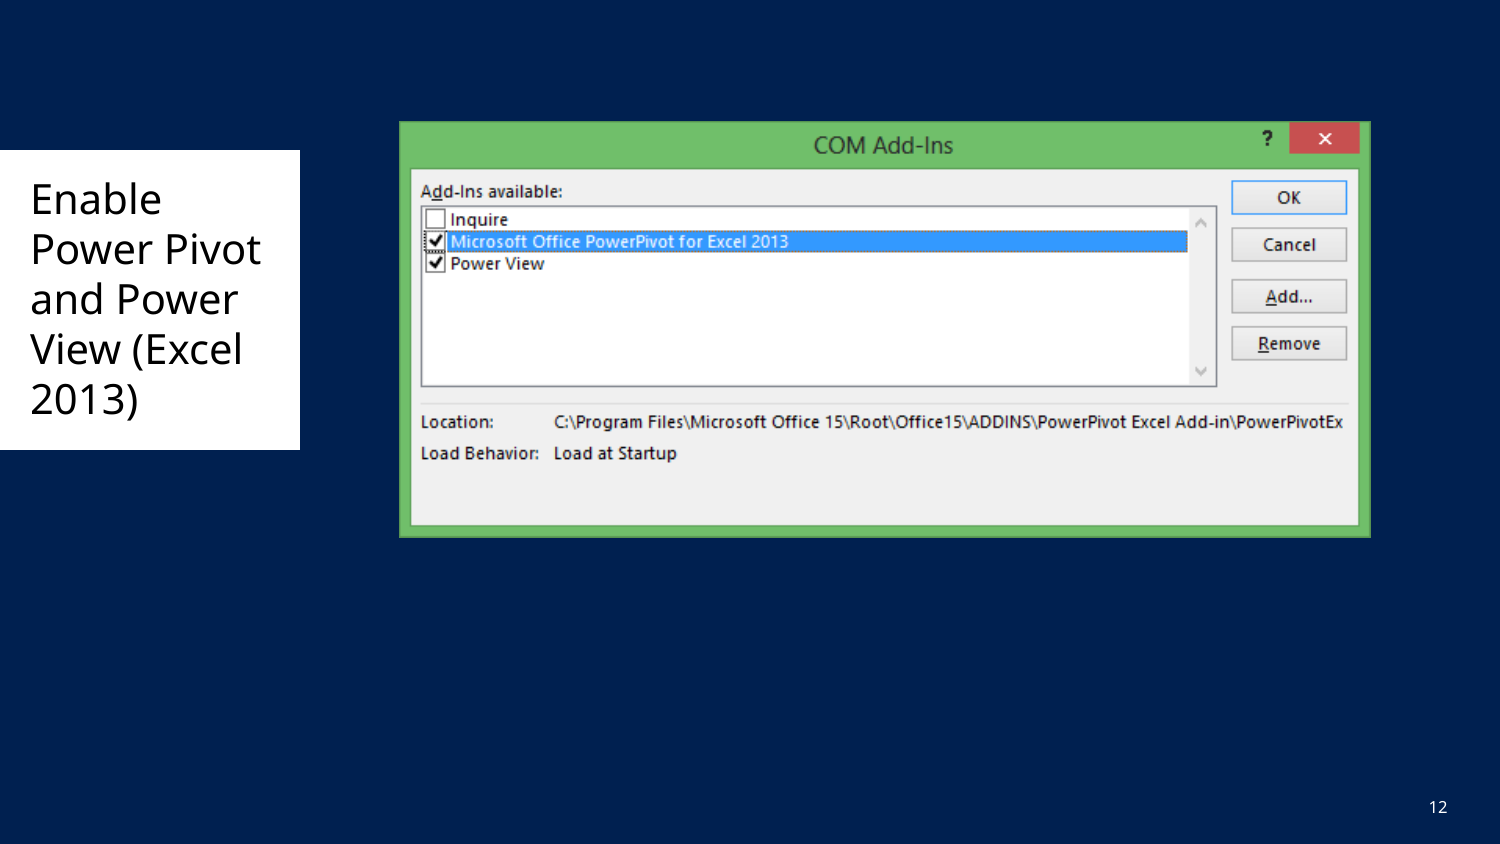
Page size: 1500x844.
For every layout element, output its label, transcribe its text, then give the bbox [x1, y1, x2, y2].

picture [399, 121, 1371, 538]
title Enable Power Pivot and Power View (Excel 2013) [0, 150, 300, 450]
slide_number 12 [1112, 782, 1463, 827]
